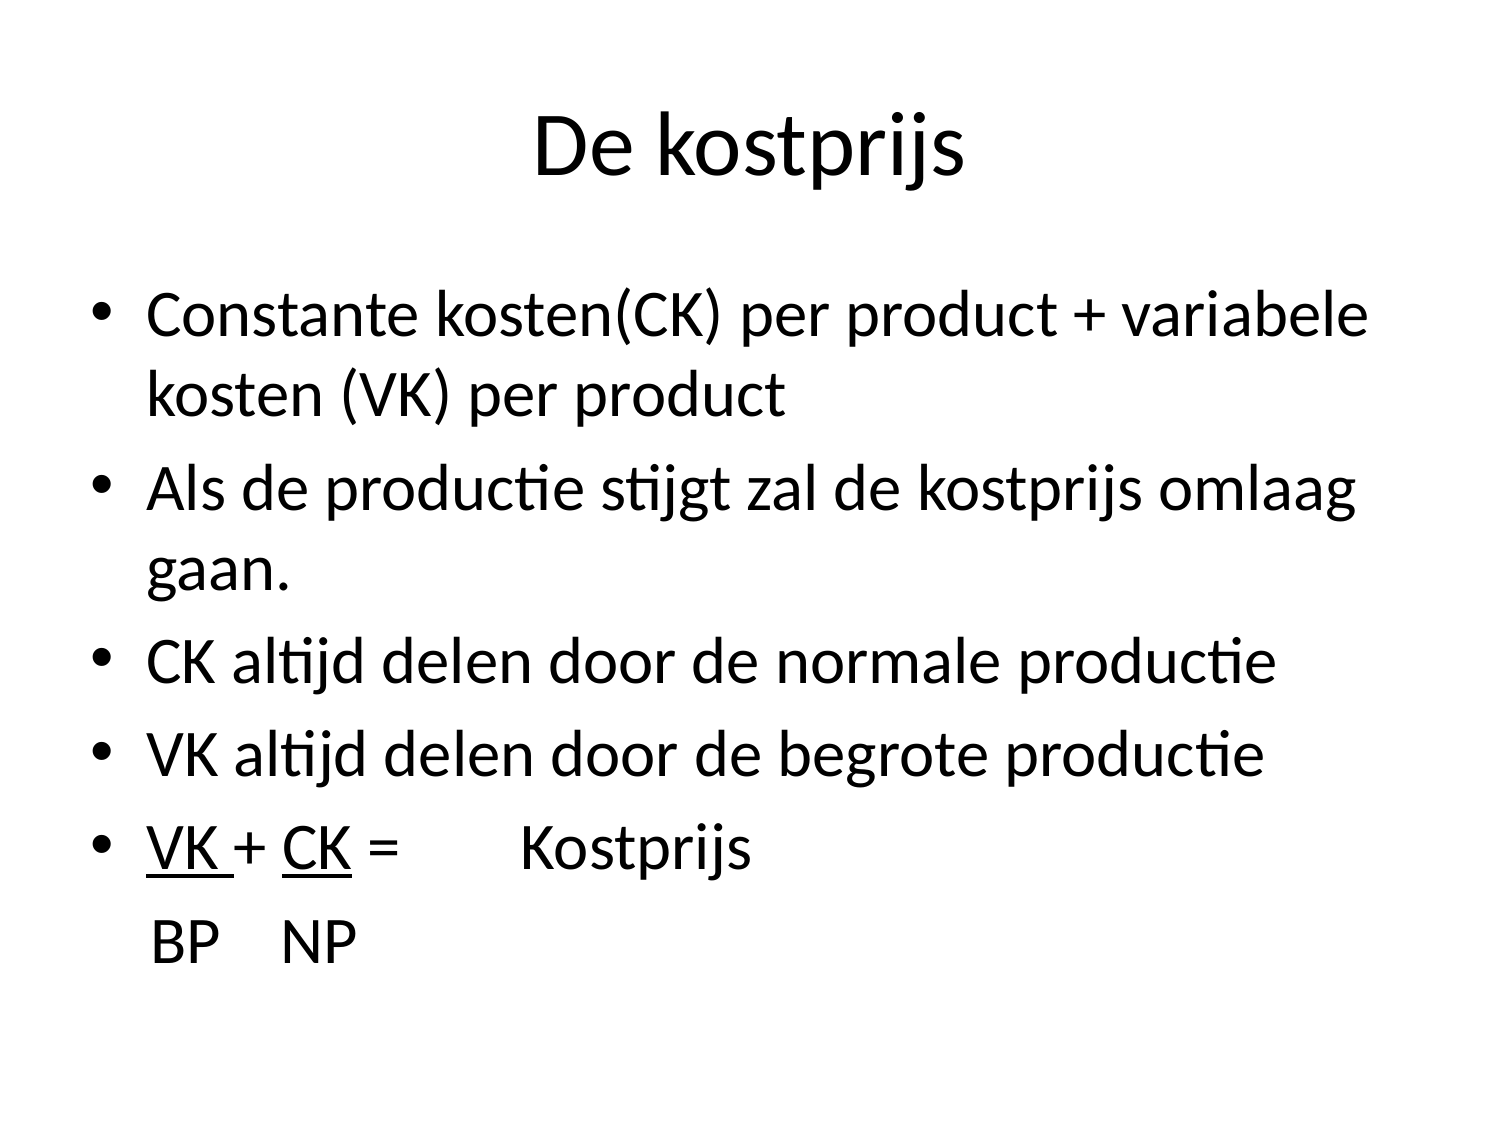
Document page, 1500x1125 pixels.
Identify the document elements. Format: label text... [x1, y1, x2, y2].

list Constante kosten(CK) per product + variabele kosten (VK) per product Als de productie stijgt zal de kostprijs omlaag gaan. CK altijd delen door de normale productie VK altijd delen door de begrote productie VK + CK = Kostprijs BP NP [75, 262, 1425, 1005]
title De kostprijs [75, 45, 1425, 233]
